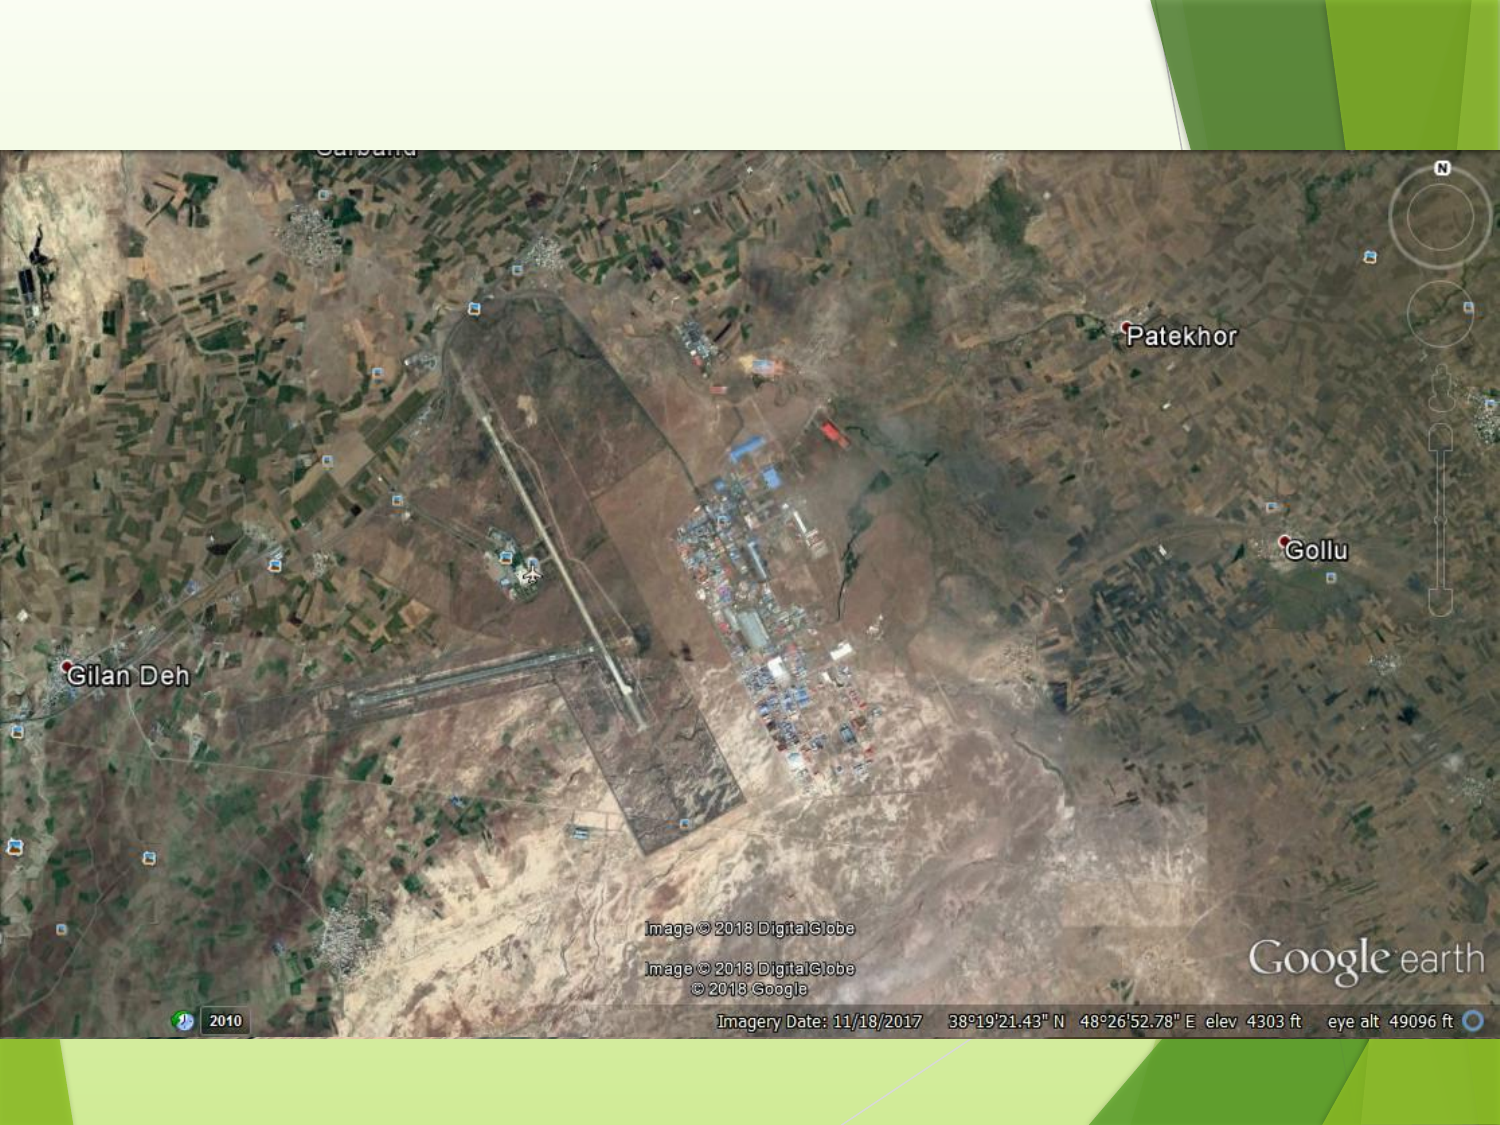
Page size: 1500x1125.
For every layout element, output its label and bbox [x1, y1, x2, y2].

picture [0, 149, 1500, 1039]
